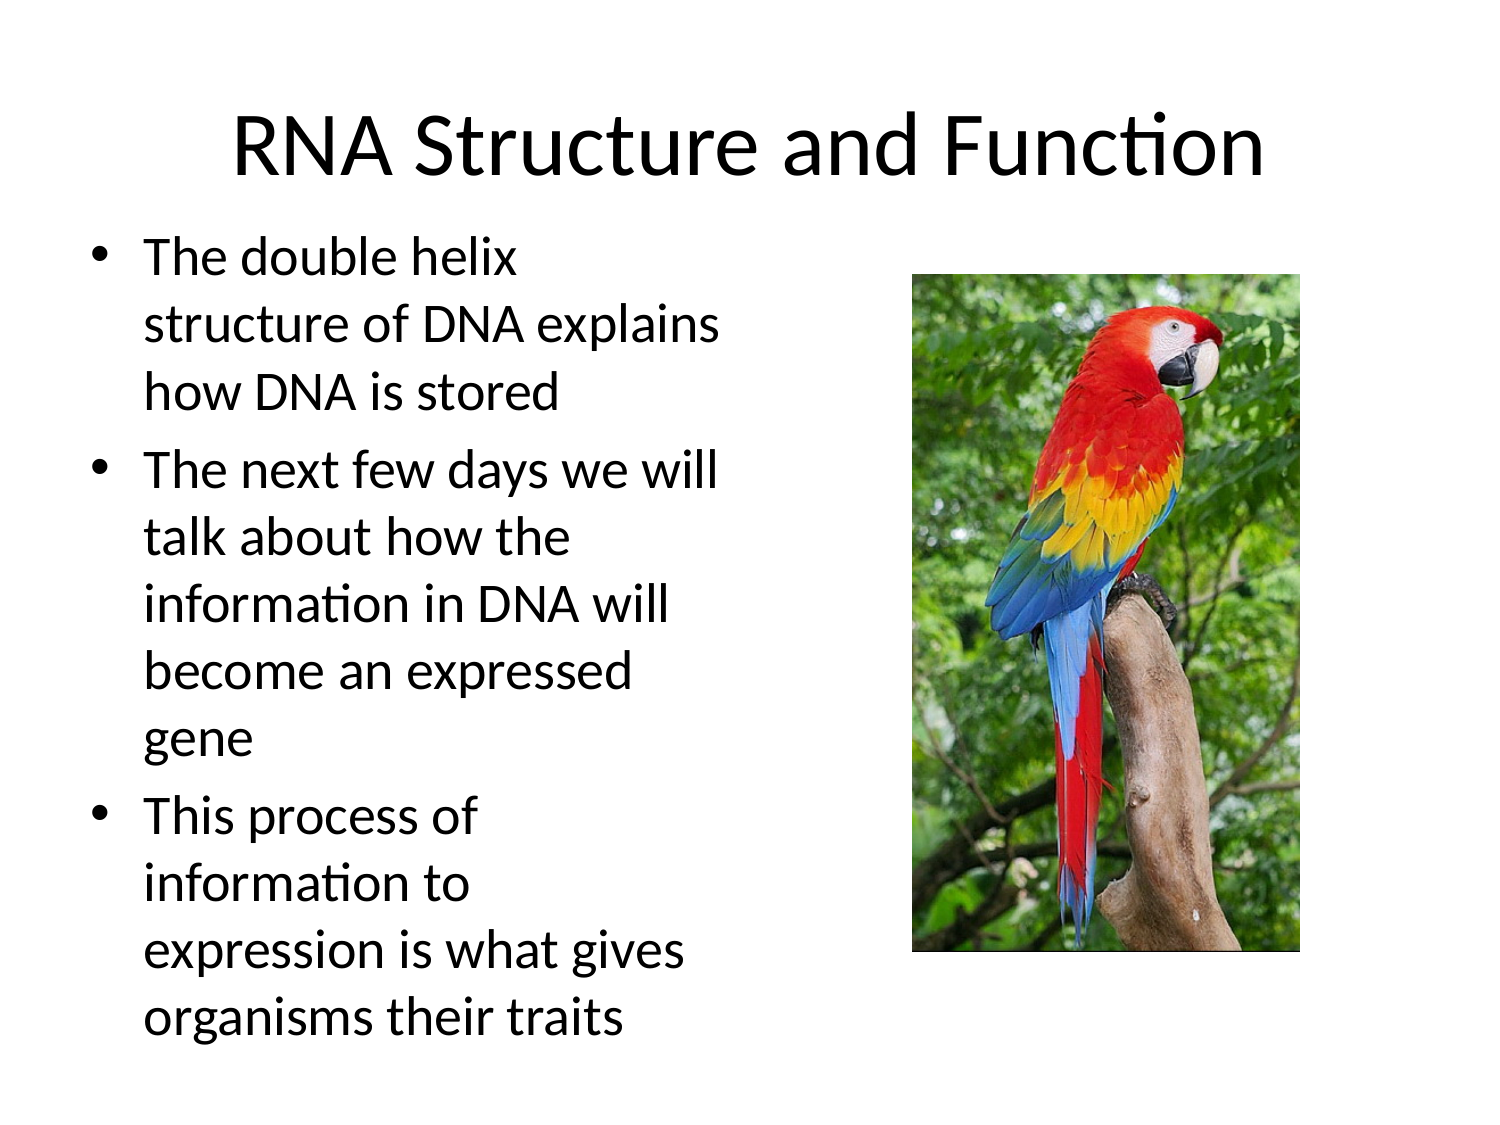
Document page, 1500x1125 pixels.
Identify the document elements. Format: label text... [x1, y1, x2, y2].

list The double helix structure of DNA explains how DNA is stored The next few days we will talk about how the information in DNA will become an expressed gene This process of information to expression is what gives organisms their traits [75, 212, 738, 1088]
picture [912, 274, 1300, 952]
title RNA Structure and Function [75, 45, 1425, 233]
